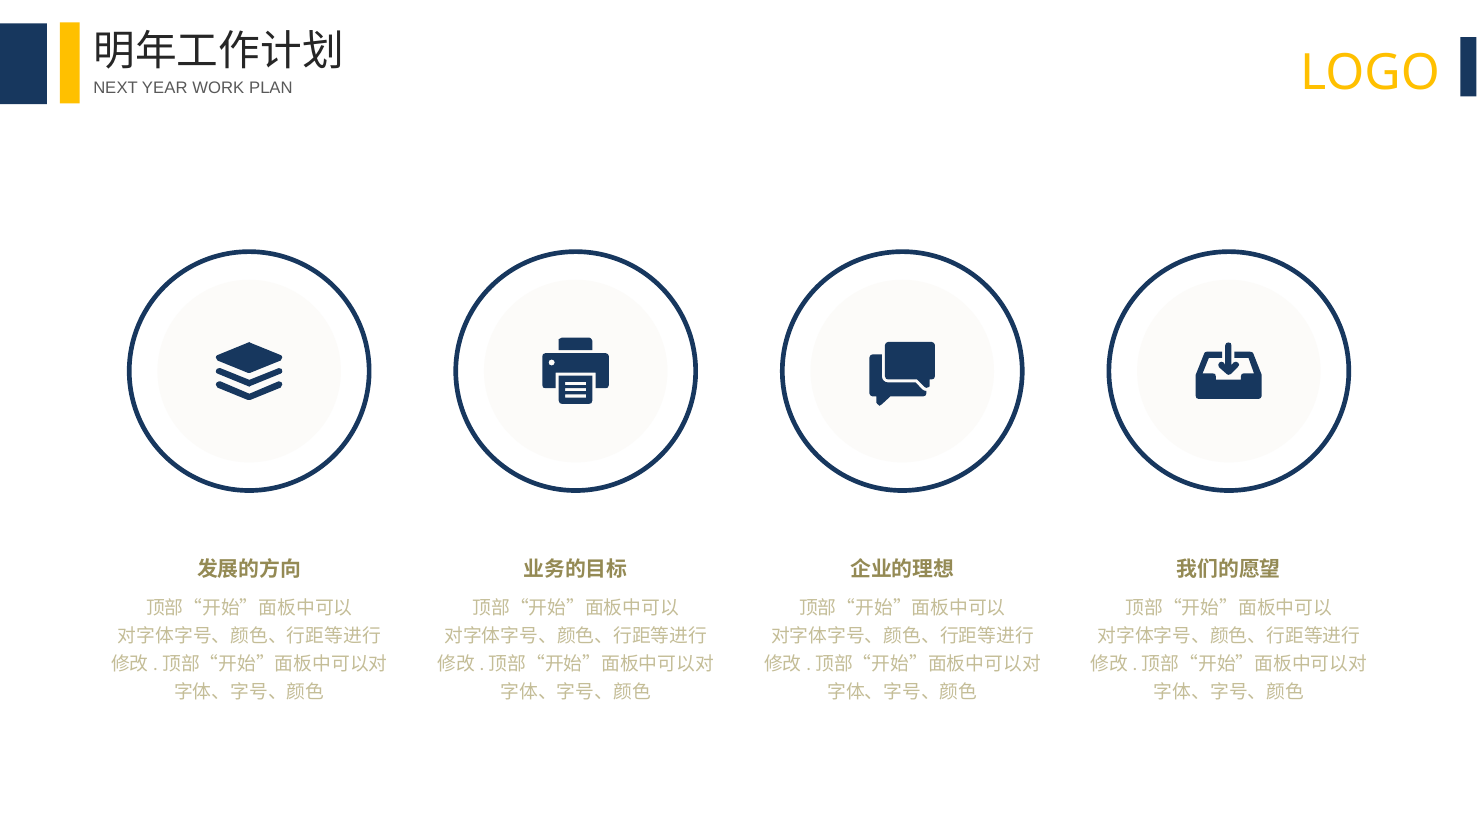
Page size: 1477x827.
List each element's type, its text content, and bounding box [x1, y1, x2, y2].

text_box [128, 251, 370, 491]
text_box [782, 251, 1023, 491]
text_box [1108, 251, 1350, 491]
text_box [1458, 35, 1477, 99]
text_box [1073, 541, 1385, 712]
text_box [455, 251, 696, 491]
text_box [746, 541, 1058, 712]
text_box 明年工作计划 [93, 23, 359, 74]
text_box NEXT YEAR WORK PLAN [93, 76, 359, 97]
text_box [0, 21, 49, 106]
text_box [93, 541, 405, 712]
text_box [420, 541, 732, 712]
text_box [58, 20, 82, 105]
text_box LOGO [1289, 33, 1477, 105]
